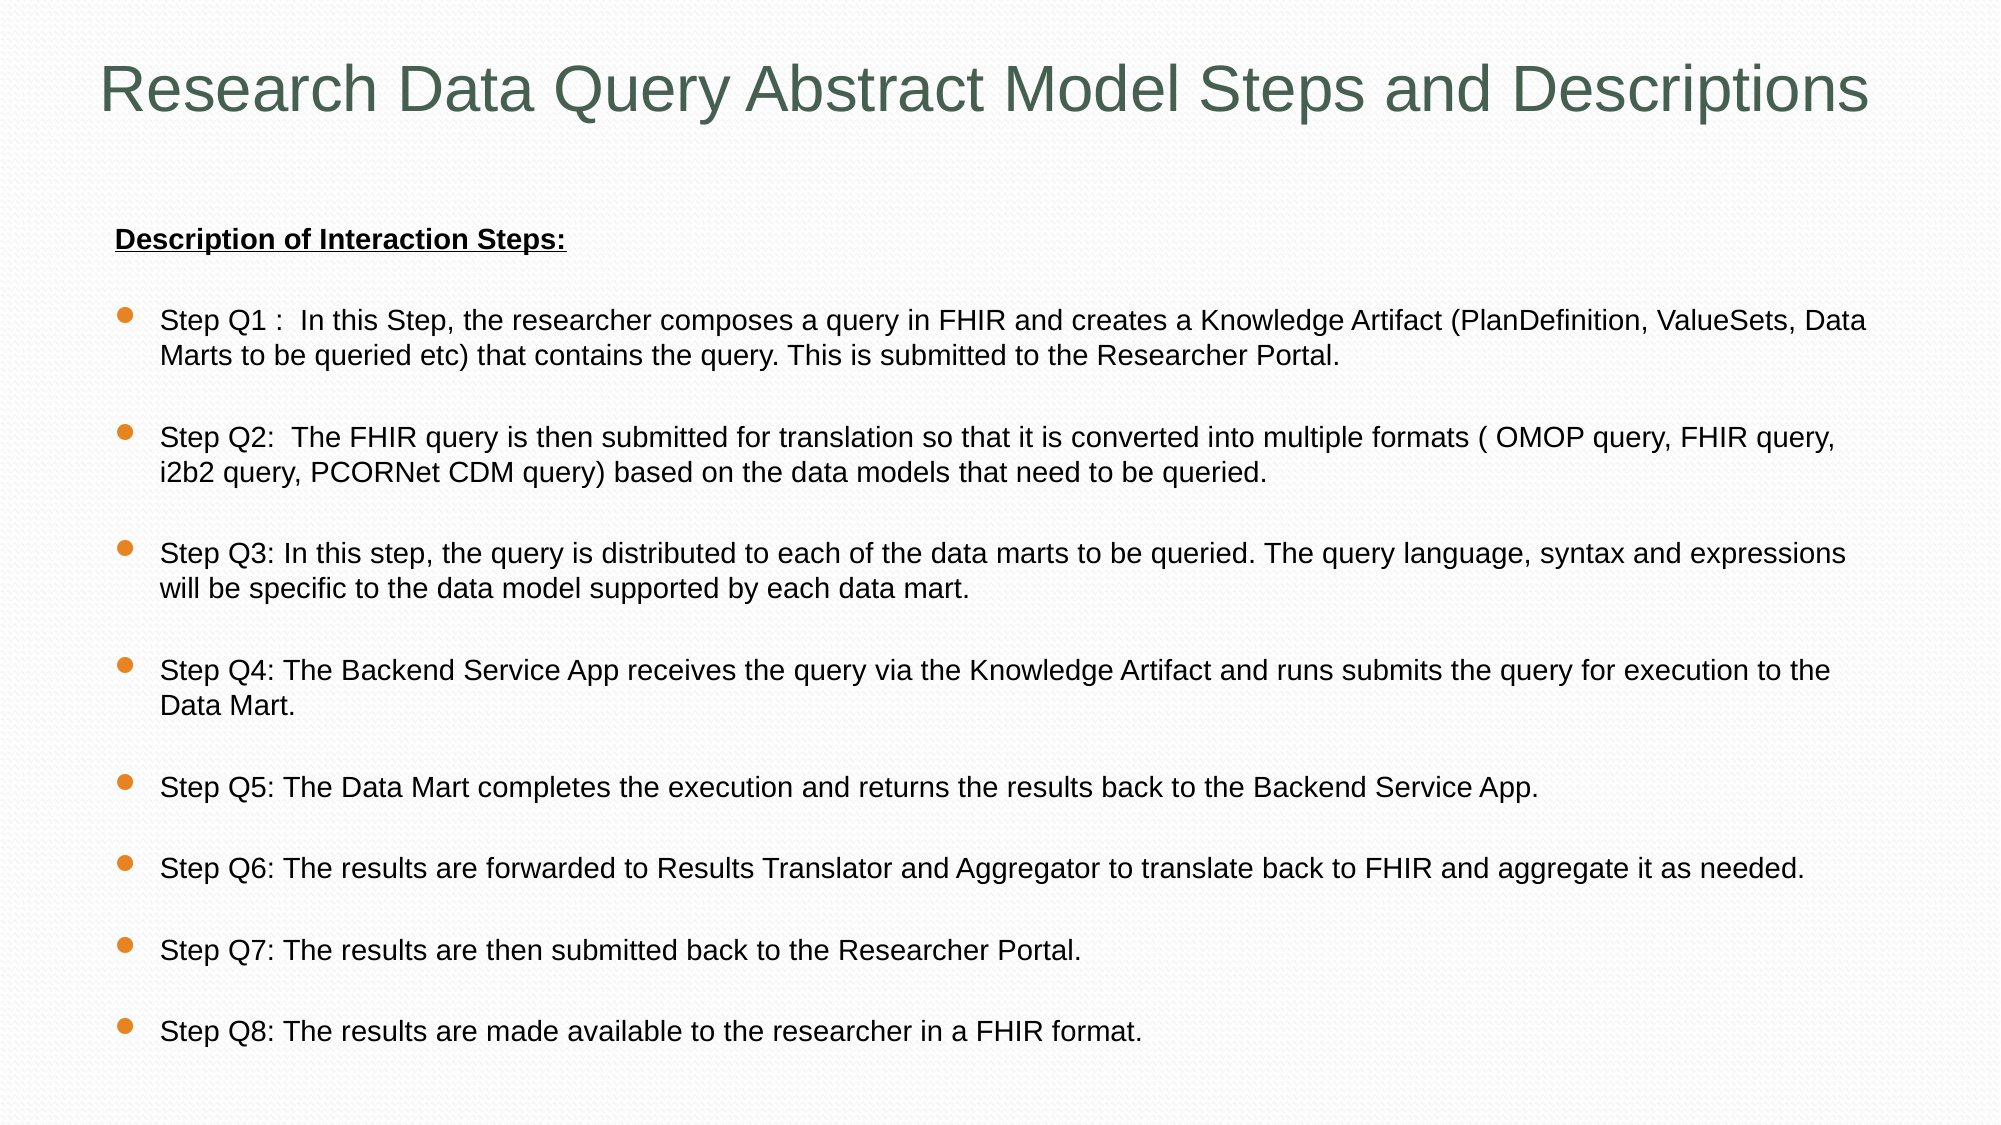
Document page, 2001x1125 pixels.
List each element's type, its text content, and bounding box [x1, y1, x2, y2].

title Research Data Query Abstract Model Steps and Descriptions [99, 37, 1901, 126]
list Description of Interaction Steps: Step Q1 : In this Step, the researcher composes a query in FHIR and creates a Knowledge Artifact (PlanDefinition, ValueSets, Data Marts to be queried etc) that contains the query. This is submitted to the Researcher Portal. Step Q2: The FHIR query is then submitted for translation so that it is converted into multiple formats ( OMOP query, FHIR query, i2b2 query, PCORNet CDM query) based on the data models that need to be queried. Step Q3: In this step, the query is distributed to each of the data marts to be queried. The query language, syntax and expressions will be specific to the data model supported by each data mart. Step Q4: The Backend Service App receives the query via the Knowledge Artifact and runs submits the query for execution to the Data Mart. Step Q5: The Data Mart completes the execution and returns the results back to the Backend Service App. Step Q6: The results are forwarded to Results Translator and Aggregator to translate back to FHIR and aggregate it as needed. Step Q7: The results are then submitted back to the Researcher Portal. Step Q8: The results are made available to the researcher in a FHIR format. [99, 212, 1901, 1056]
